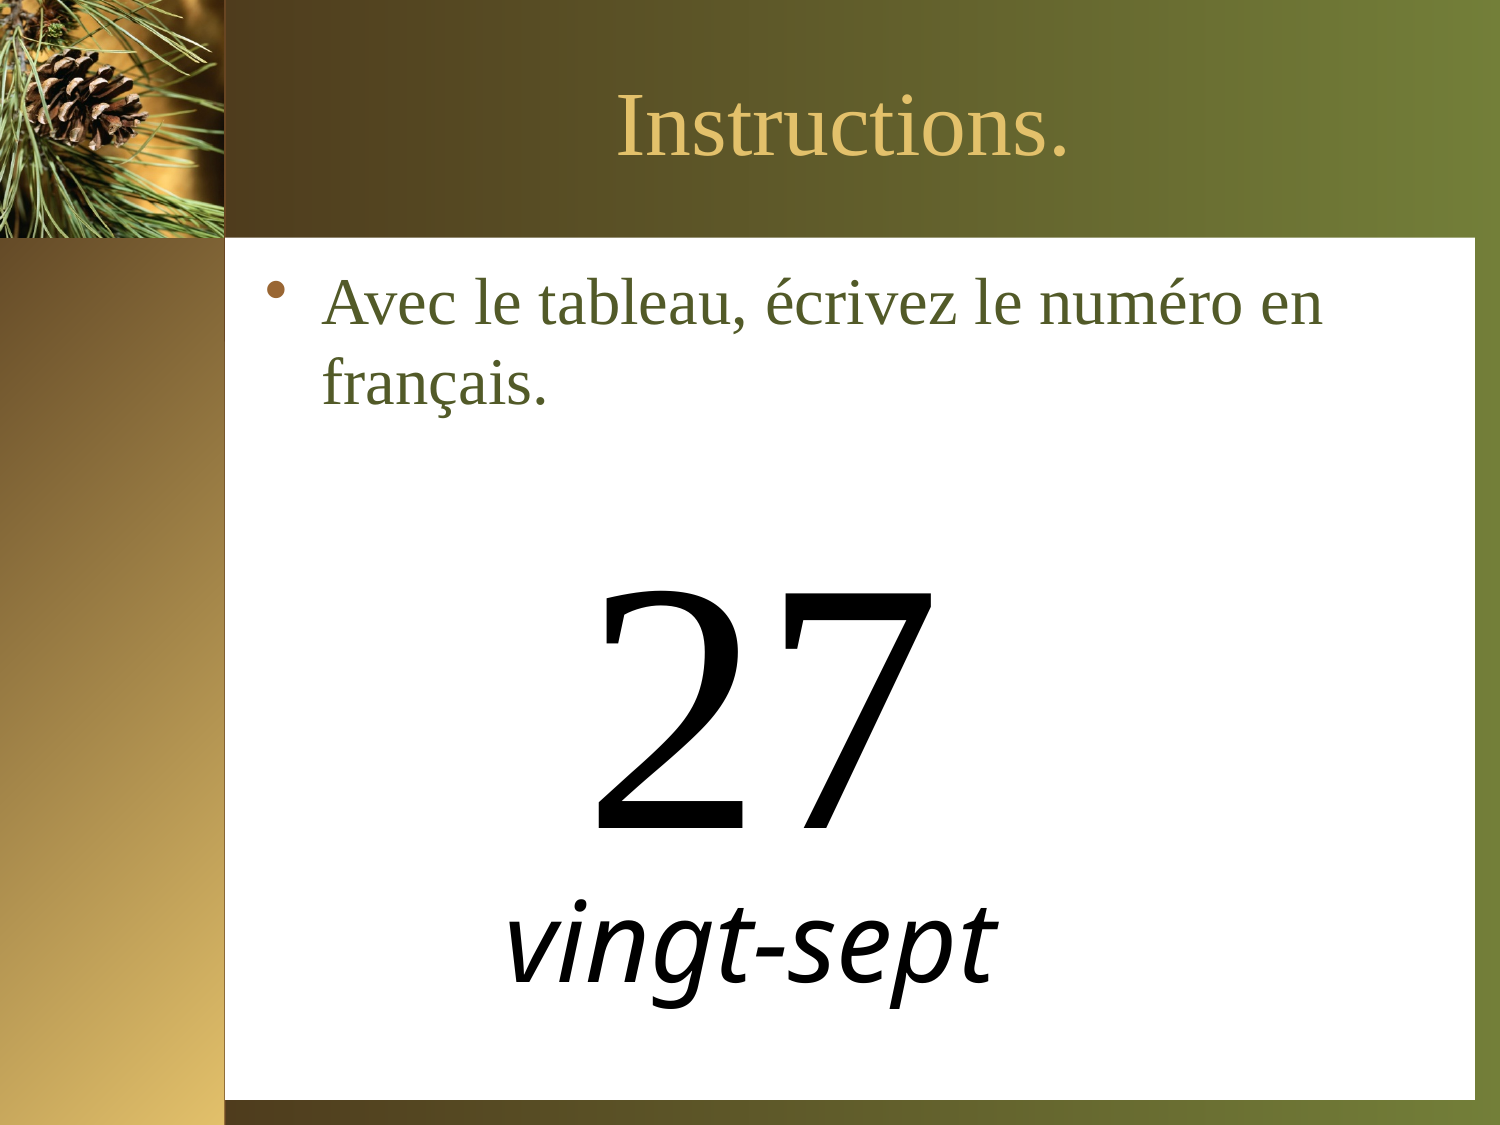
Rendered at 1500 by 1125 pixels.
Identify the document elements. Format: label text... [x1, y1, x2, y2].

title Instructions. [249, 24, 1438, 213]
text_box vingt-sept [112, 862, 1388, 1036]
picture [0, 0, 224, 238]
text_box 27 [412, 462, 1113, 862]
list Avec le tableau, écrivez le numéro en français. [249, 249, 1438, 1088]
